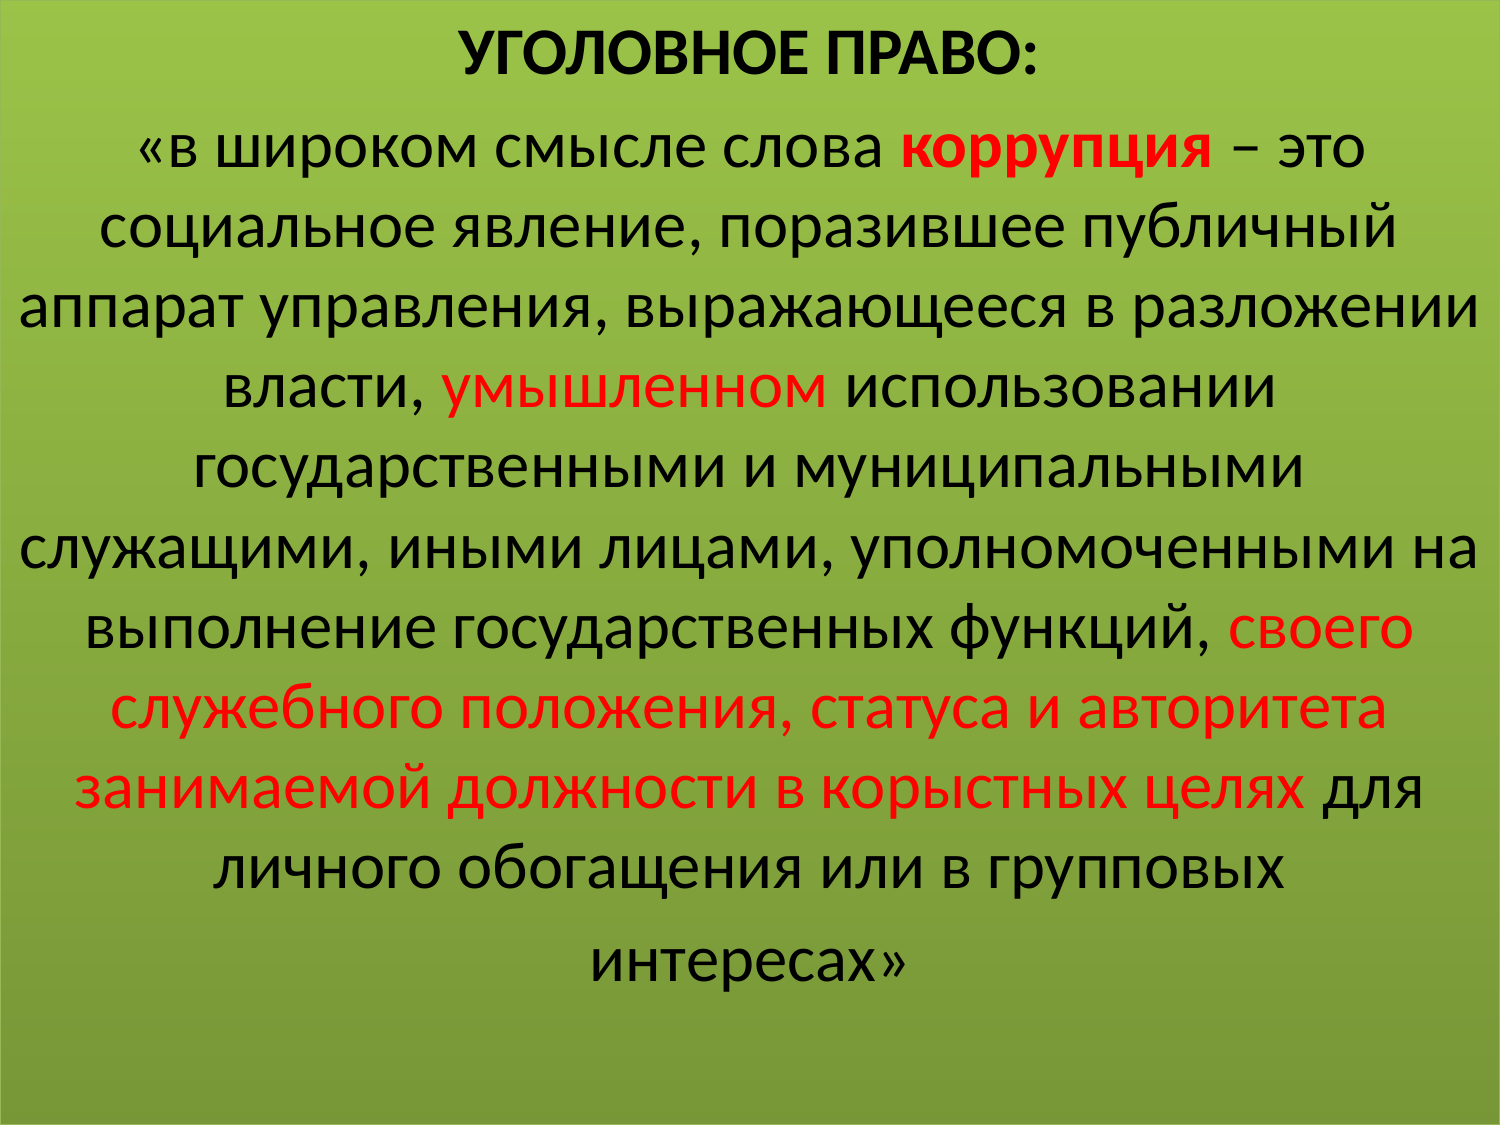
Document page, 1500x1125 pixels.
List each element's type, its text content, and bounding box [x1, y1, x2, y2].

subtitle УГОЛОВНОЕ ПРАВО: «в широком смысле слова коррупция – это социальное явление, поразившее публичный аппарат управления, выражающееся в разложении власти, умышленном использовании государственными и муниципальными служащими, иными лицами, уполномоченными на выполнение государственных функций, своего служебного положения, статуса и авторитета занимаемой должности в корыстных целях для личного обогащения или в групповых интересах» [0, 0, 1500, 1125]
